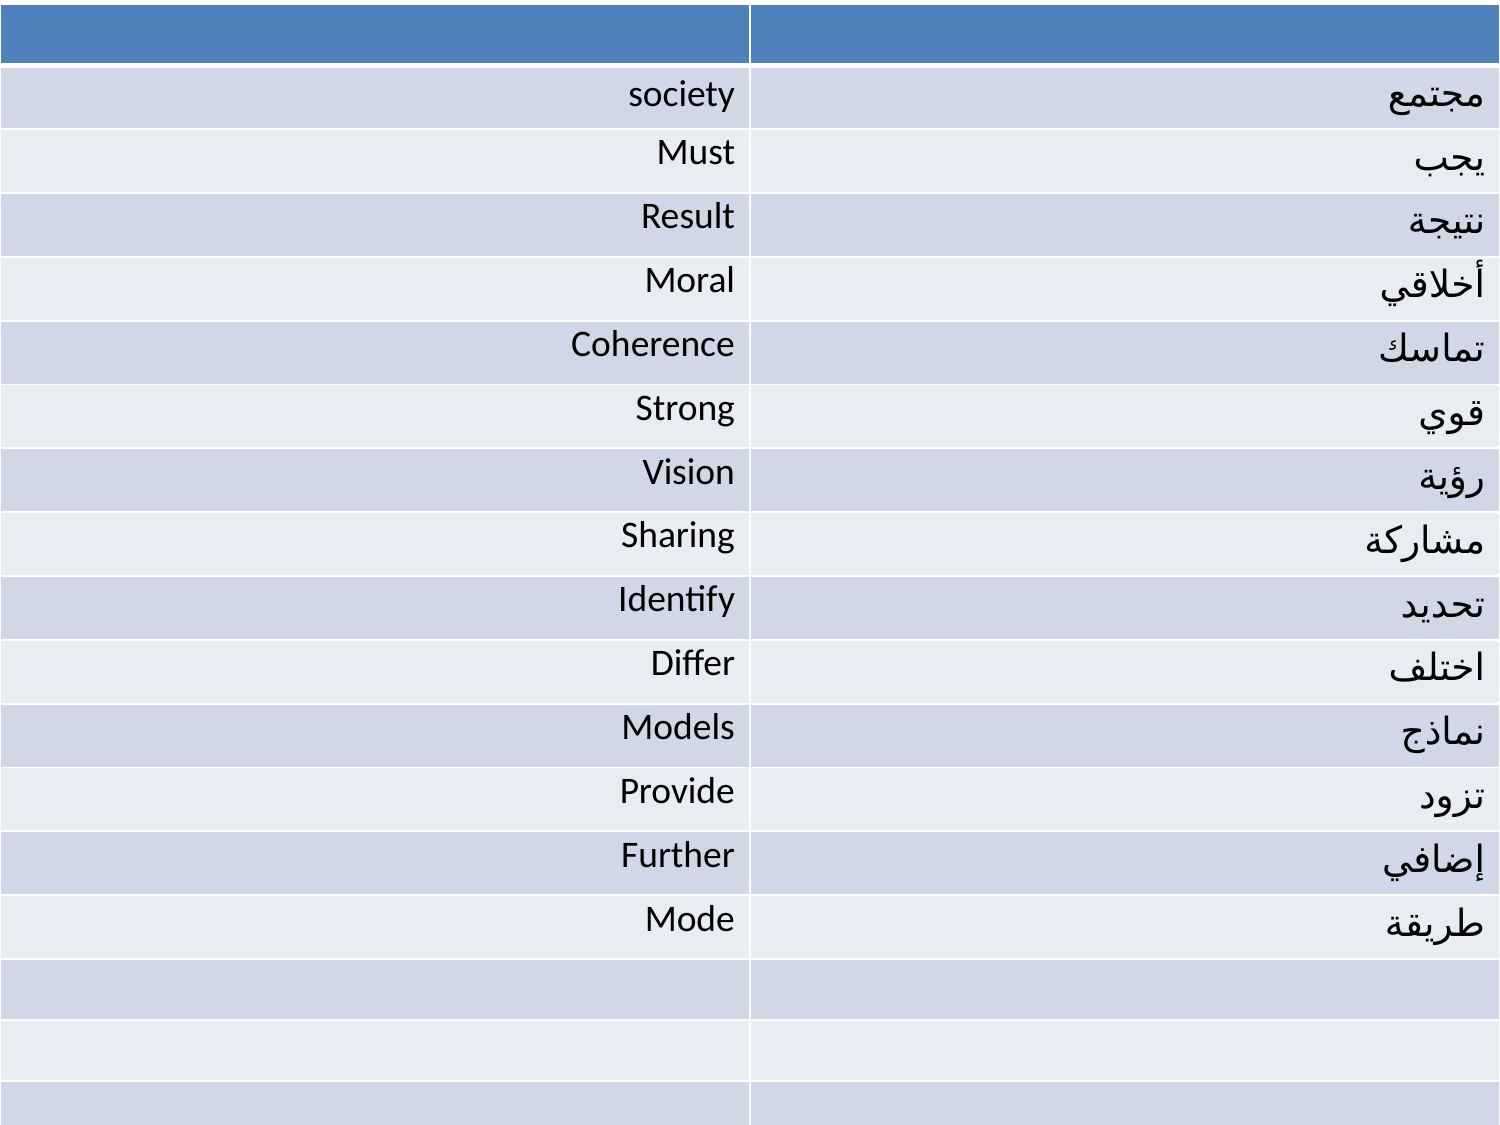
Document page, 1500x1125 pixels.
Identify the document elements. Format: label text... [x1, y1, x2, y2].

table_cell طريقة [751, 896, 1499, 958]
table_cell Moral [1, 258, 749, 320]
table_cell أخلاقي [751, 258, 1499, 320]
table_cell قوي [751, 385, 1499, 447]
table_cell [1, 1082, 749, 1125]
table_cell [1, 960, 749, 1019]
table_cell رؤية [751, 449, 1499, 511]
table_cell Strong [1, 385, 749, 447]
table_cell Differ [1, 641, 749, 703]
table_cell [751, 1082, 1499, 1125]
table_cell Sharing [1, 513, 749, 575]
table_cell Result [1, 194, 749, 256]
table_cell society [1, 68, 749, 128]
table_cell Must [1, 130, 749, 192]
table_cell تزود [751, 768, 1499, 830]
table_header [751, 5, 1499, 63]
table_cell تحديد [751, 577, 1499, 639]
table_cell اختلف [751, 641, 1499, 703]
table_cell Coherence [1, 322, 749, 384]
table_cell يجب [751, 130, 1499, 192]
table_cell نتيجة [751, 194, 1499, 256]
table_cell [1, 1021, 749, 1080]
table_cell مجتمع [751, 68, 1499, 128]
table_cell Models [1, 705, 749, 767]
table_cell Vision [1, 449, 749, 511]
table_cell [751, 960, 1499, 1019]
table_header [1, 5, 749, 63]
table_cell [751, 1021, 1499, 1080]
table_cell Further [1, 832, 749, 894]
table_cell مشاركة [751, 513, 1499, 575]
table_cell Provide [1, 768, 749, 830]
table_cell Identify [1, 577, 749, 639]
table_cell إضافي [751, 832, 1499, 894]
table_cell تماسك [751, 322, 1499, 384]
table_cell Mode [1, 896, 749, 958]
table_cell نماذج [751, 705, 1499, 767]
